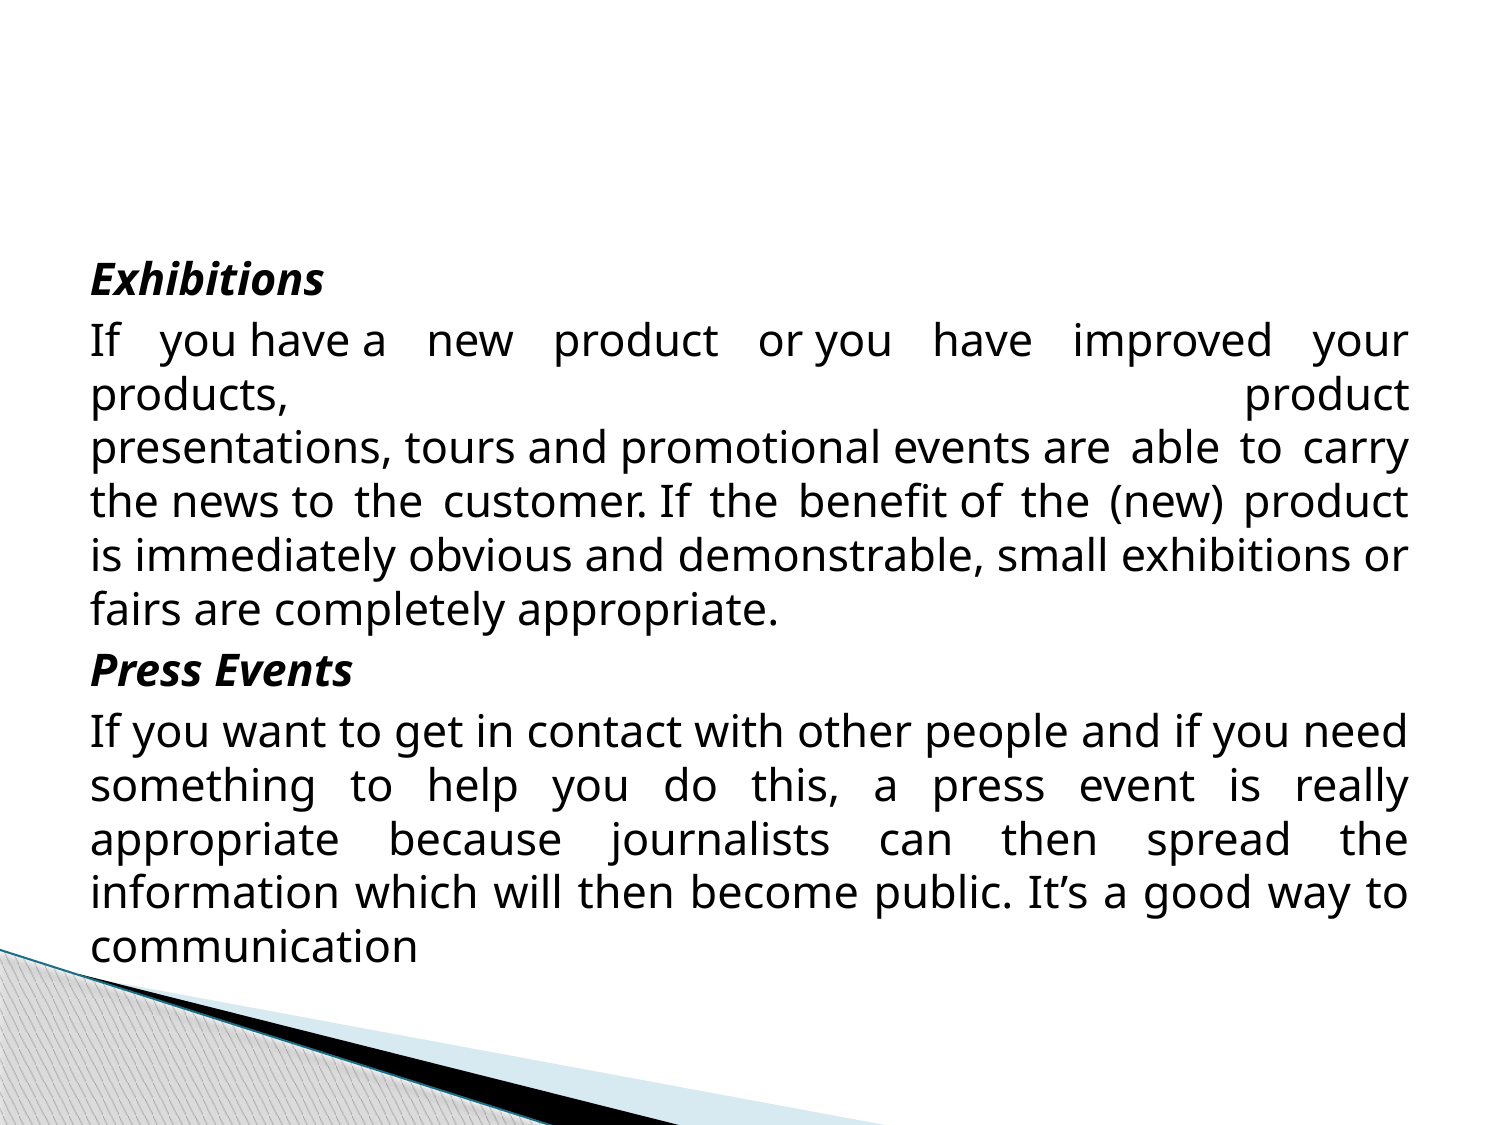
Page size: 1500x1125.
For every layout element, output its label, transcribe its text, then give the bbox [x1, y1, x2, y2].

list Exhibitions If you have a new product or you have improved your products, product presentations, tours and promotional events are able to carry the news to the customer. If the benefit of the (new) product is immediately obvious and demonstrable, small exhibitions or fairs are completely appropriate. Press Events If you want to get in contact with other people and if you need something to help you do this, a press event is really appropriate because journalists can then spread the information which will then become public. It’s a good way to communication [75, 243, 1425, 986]
